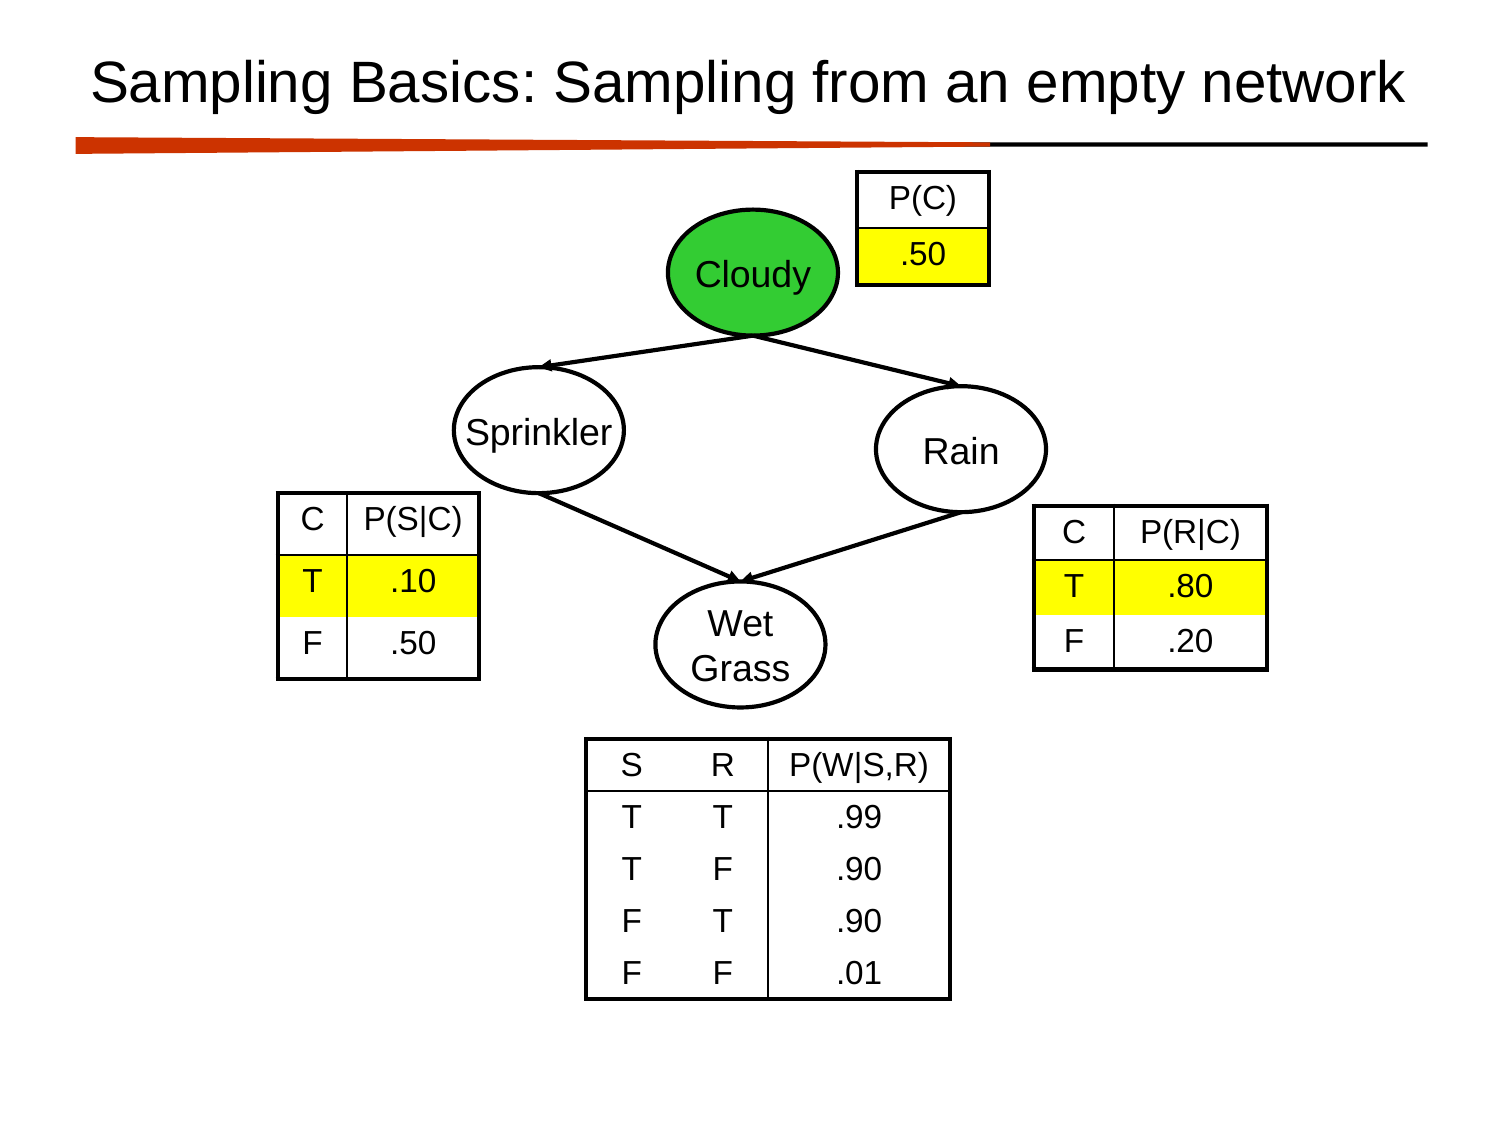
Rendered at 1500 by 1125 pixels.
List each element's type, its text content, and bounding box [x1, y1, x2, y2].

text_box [538, 337, 754, 366]
table_header C [1036, 508, 1113, 559]
table_cell F [1036, 615, 1113, 667]
table_cell .10 [348, 556, 477, 617]
table_header P(W|S,R) [769, 741, 948, 790]
table_cell .20 [1115, 615, 1265, 667]
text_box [538, 494, 741, 580]
table_cell F [677, 843, 767, 895]
text_box Wet Grass [655, 588, 826, 708]
table_cell T [588, 792, 677, 843]
table_cell T [677, 895, 767, 947]
table_cell .80 [1115, 561, 1265, 615]
table_cell F [280, 617, 346, 677]
table_header C [280, 495, 346, 554]
table_header P(S|C) [348, 495, 477, 554]
table_cell T [677, 792, 767, 843]
title Sampling Basics: Sampling from an empty network [74, 24, 1426, 133]
table_header P(R|C) [1115, 508, 1265, 559]
table_cell F [588, 895, 677, 947]
table_header S [588, 741, 677, 790]
table_header R [677, 741, 767, 790]
table_cell .90 [769, 843, 948, 895]
table_cell F [588, 947, 677, 997]
table_cell .50 [348, 617, 477, 677]
table_cell .01 [769, 947, 948, 997]
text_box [744, 513, 962, 580]
table_cell .99 [769, 792, 948, 843]
table_cell .90 [769, 895, 948, 947]
text_box Cloudy [667, 209, 838, 336]
table_cell T [588, 843, 677, 895]
table_cell T [1036, 561, 1113, 615]
text_box Sprinkler [453, 367, 624, 494]
table_cell .50 [859, 229, 987, 283]
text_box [752, 337, 962, 385]
table_header P(C) [859, 174, 987, 227]
text_box Rain [875, 386, 1047, 513]
table_cell T [280, 556, 346, 617]
table_cell F [677, 947, 767, 997]
